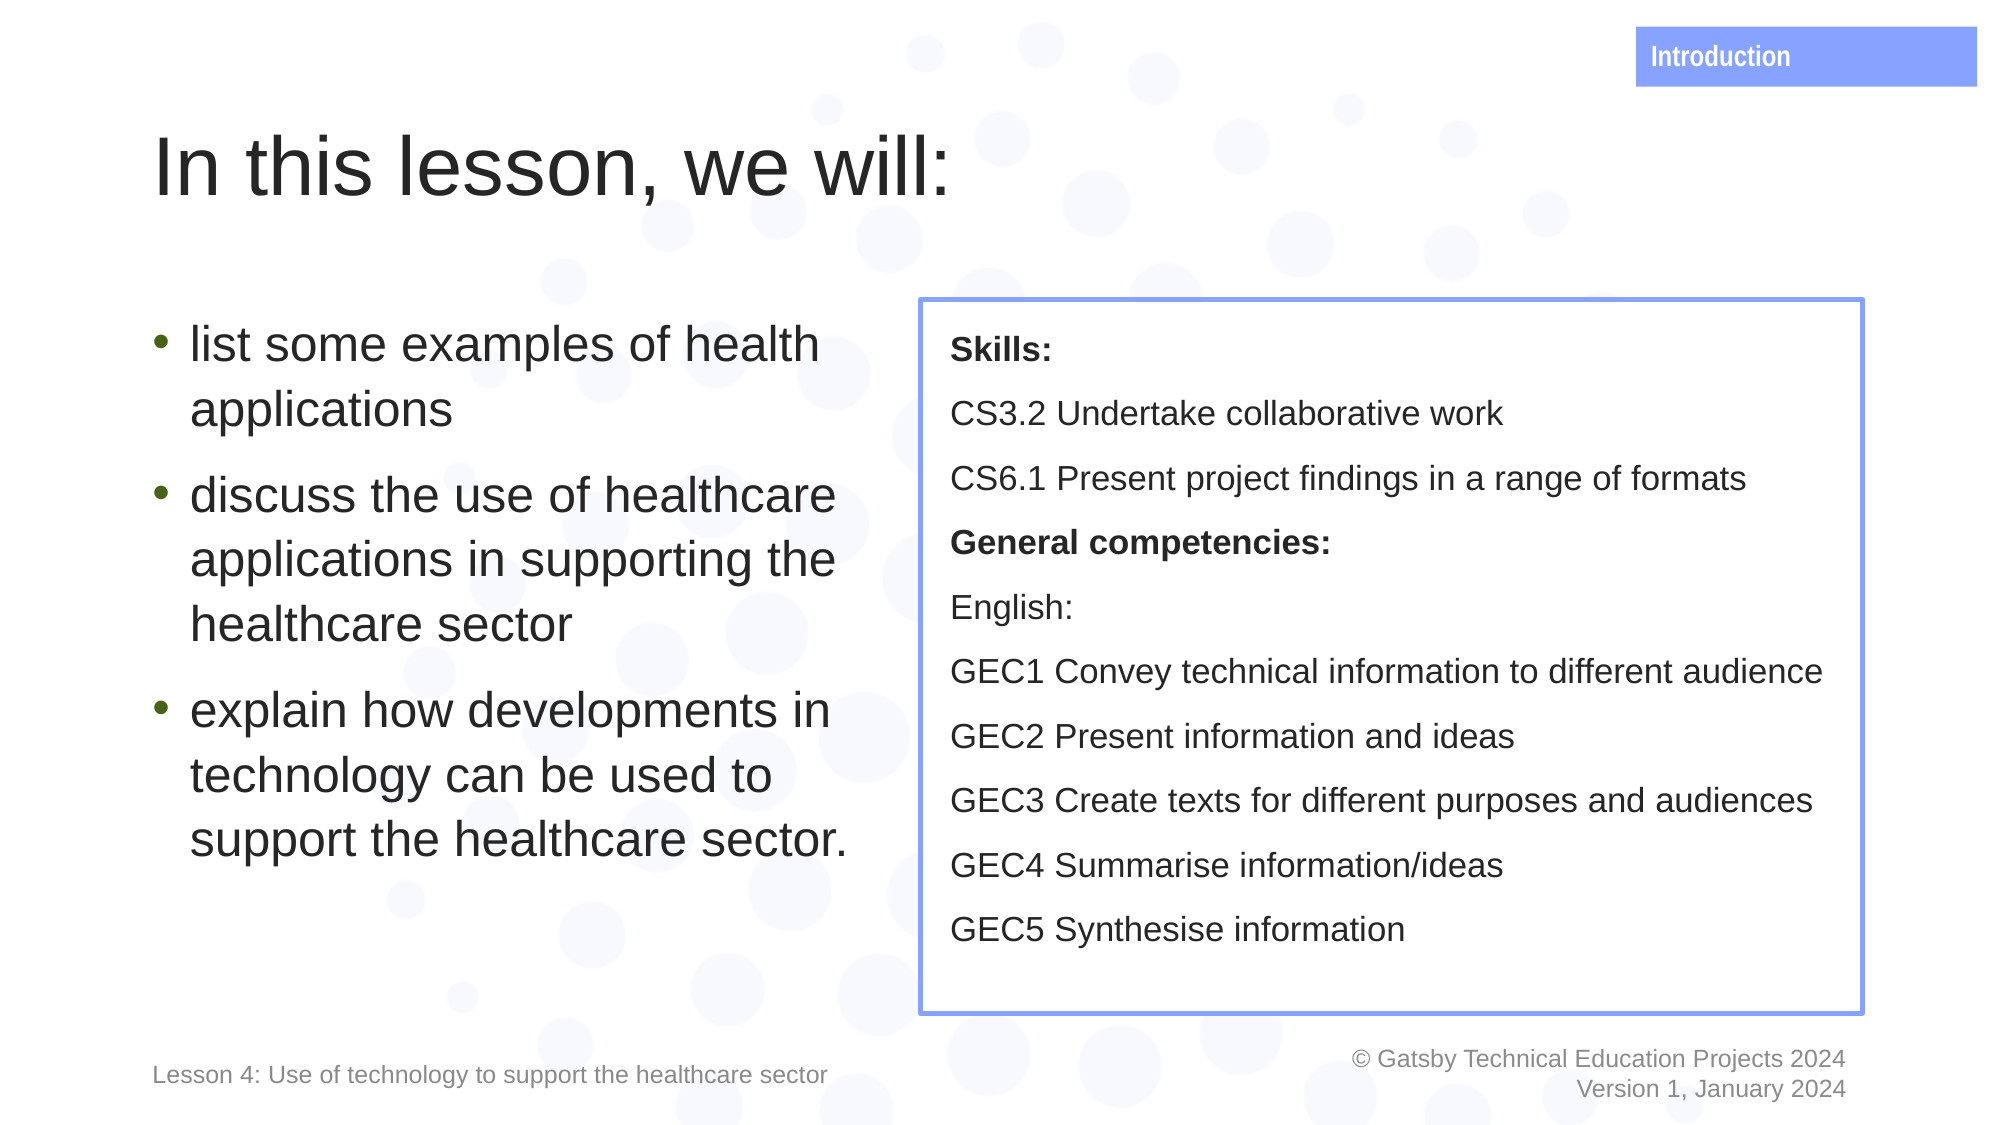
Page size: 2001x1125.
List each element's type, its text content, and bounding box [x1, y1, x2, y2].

list Lesson 4: Use of technology to support the healthcare sector [137, 1042, 1058, 1103]
list Skills: CS3.2 Undertake collaborative work CS6.1 Present project findings in a range of formats General competencies: English: GEC1 Convey technical information to different audience GEC2 Present information and ideas GEC3 Create texts for different purposes and audiences GEC4 Summarise information/ideas GEC5 Synthesise information [918, 297, 1865, 1016]
list Introduction [1636, 26, 1978, 87]
title In this lesson, we will: [137, 59, 1863, 278]
list list some examples of health applications discuss the use of healthcare applications in supporting the healthcare sector explain how developments in technology can be used to support the healthcare sector. [137, 299, 918, 1014]
